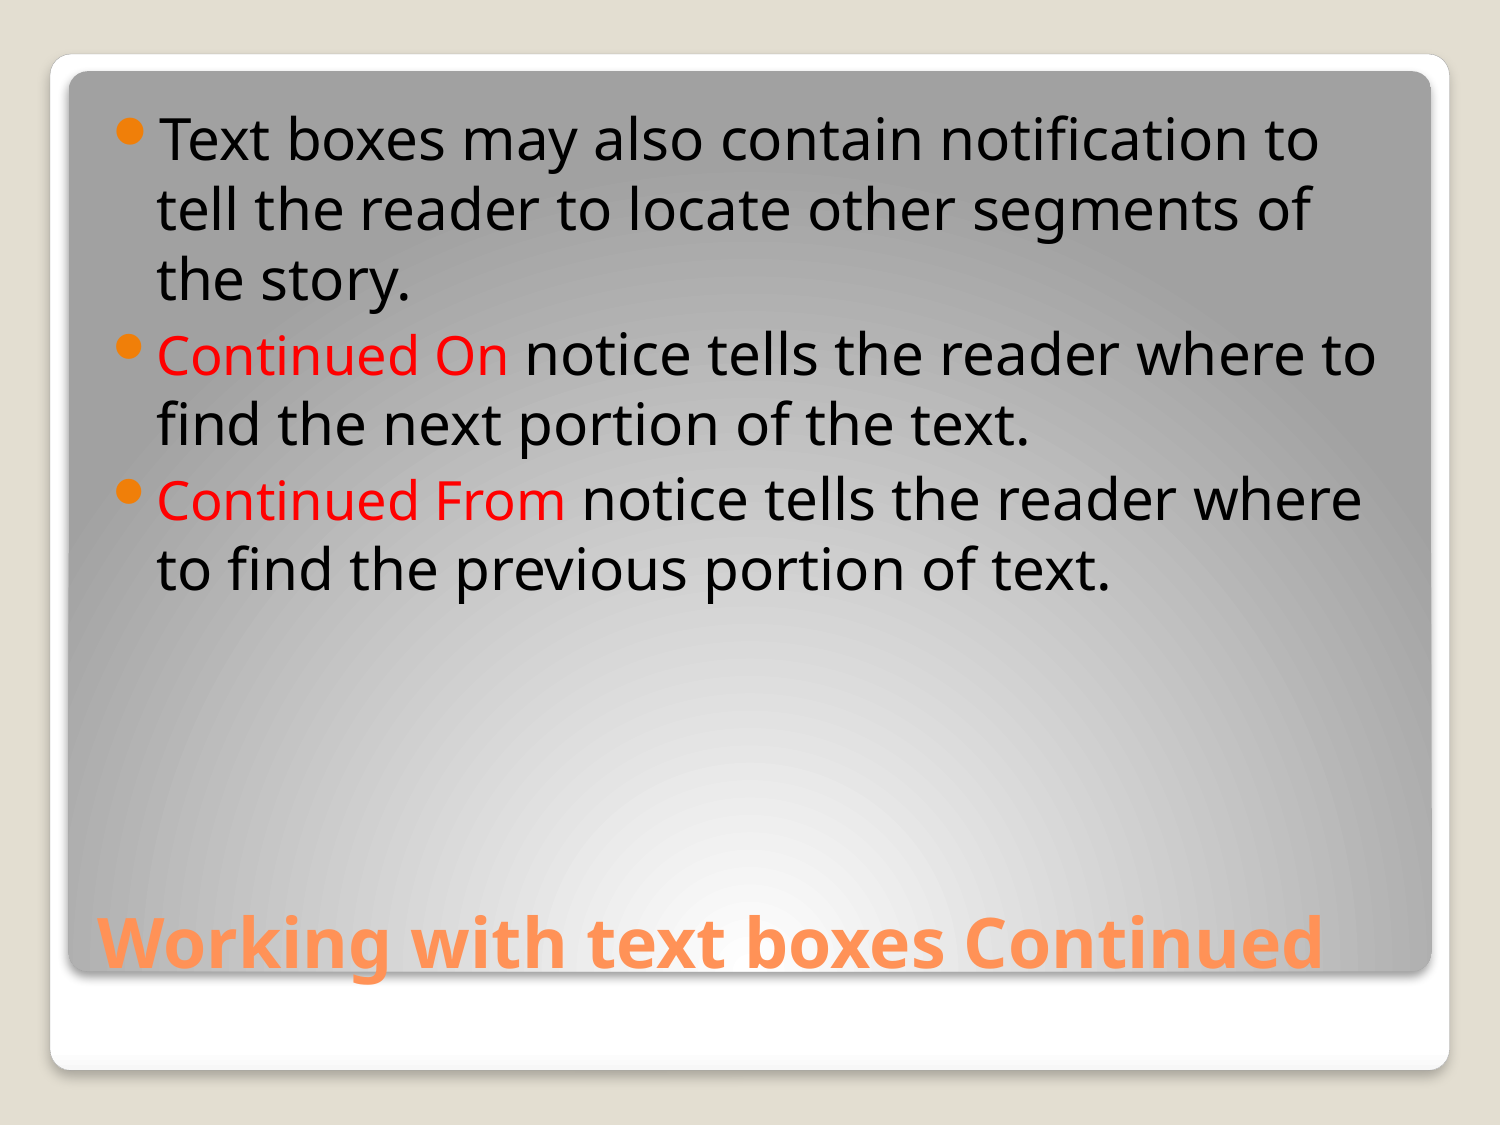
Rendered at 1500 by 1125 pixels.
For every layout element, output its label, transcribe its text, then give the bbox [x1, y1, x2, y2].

title Working with text boxes Continued [82, 817, 1425, 990]
list Text boxes may also contain notification to tell the reader to locate other segments of the story. Continued On notice tells the reader where to find the next portion of the text. Continued From notice tells the reader where to find the previous portion of text. [82, 86, 1425, 774]
